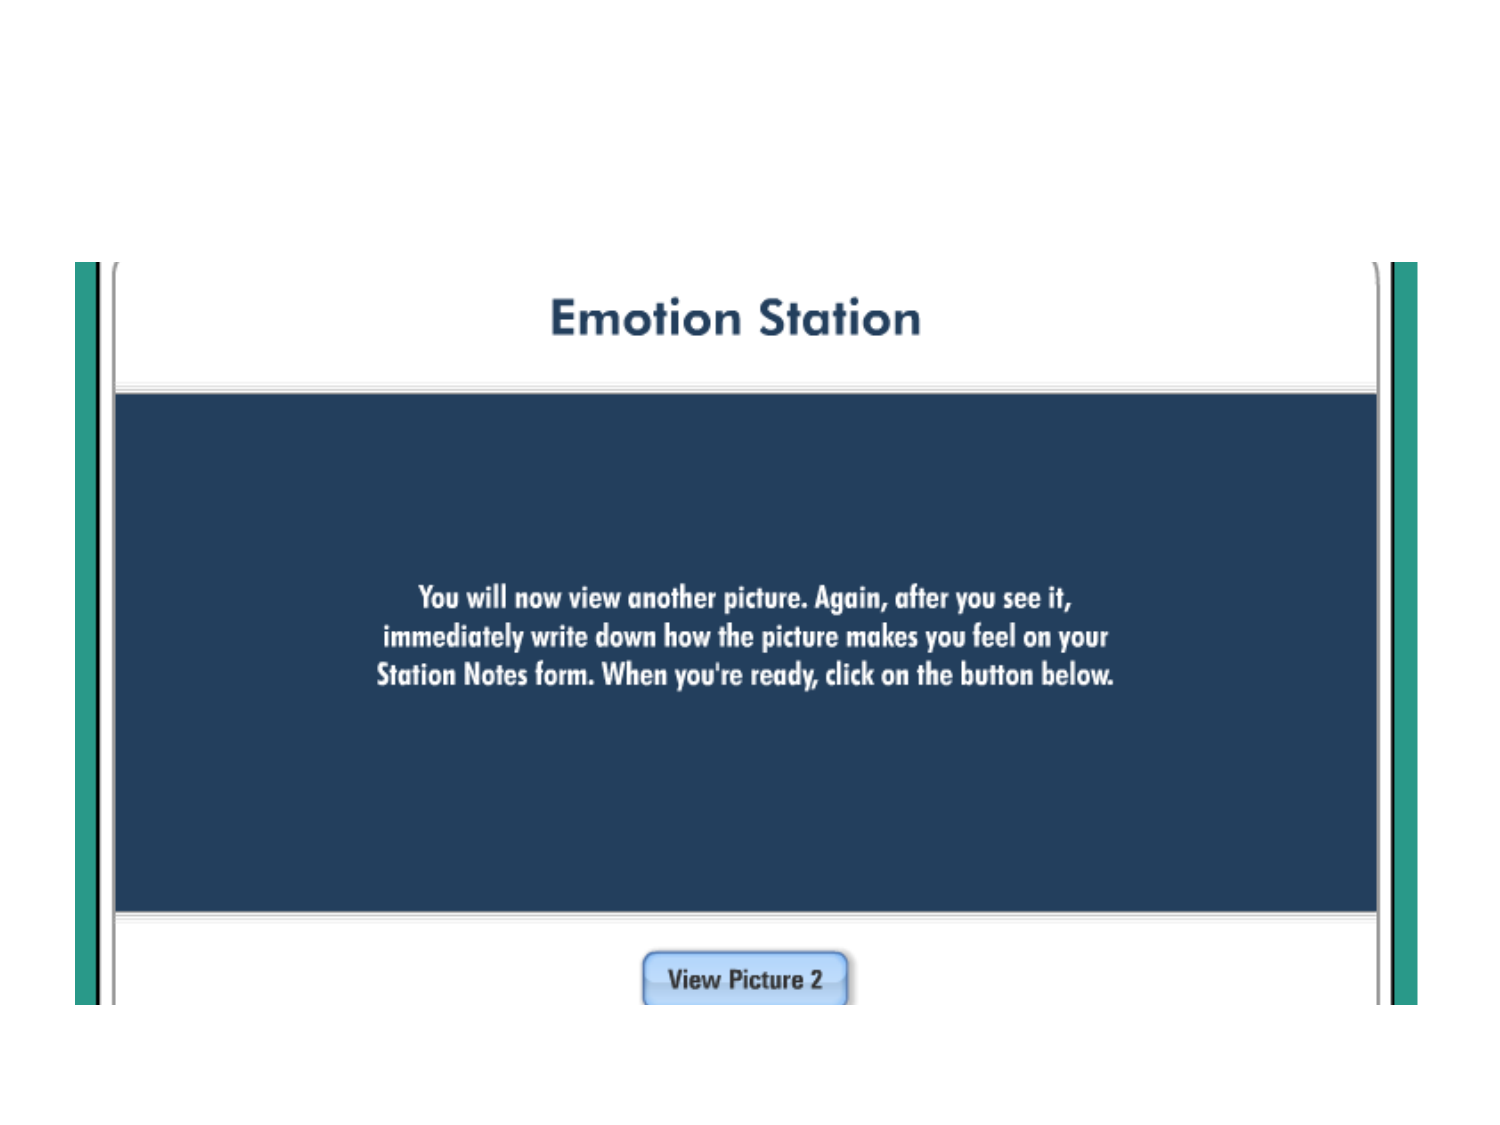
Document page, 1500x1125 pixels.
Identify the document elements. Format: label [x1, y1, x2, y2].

list [74, 262, 1426, 1006]
